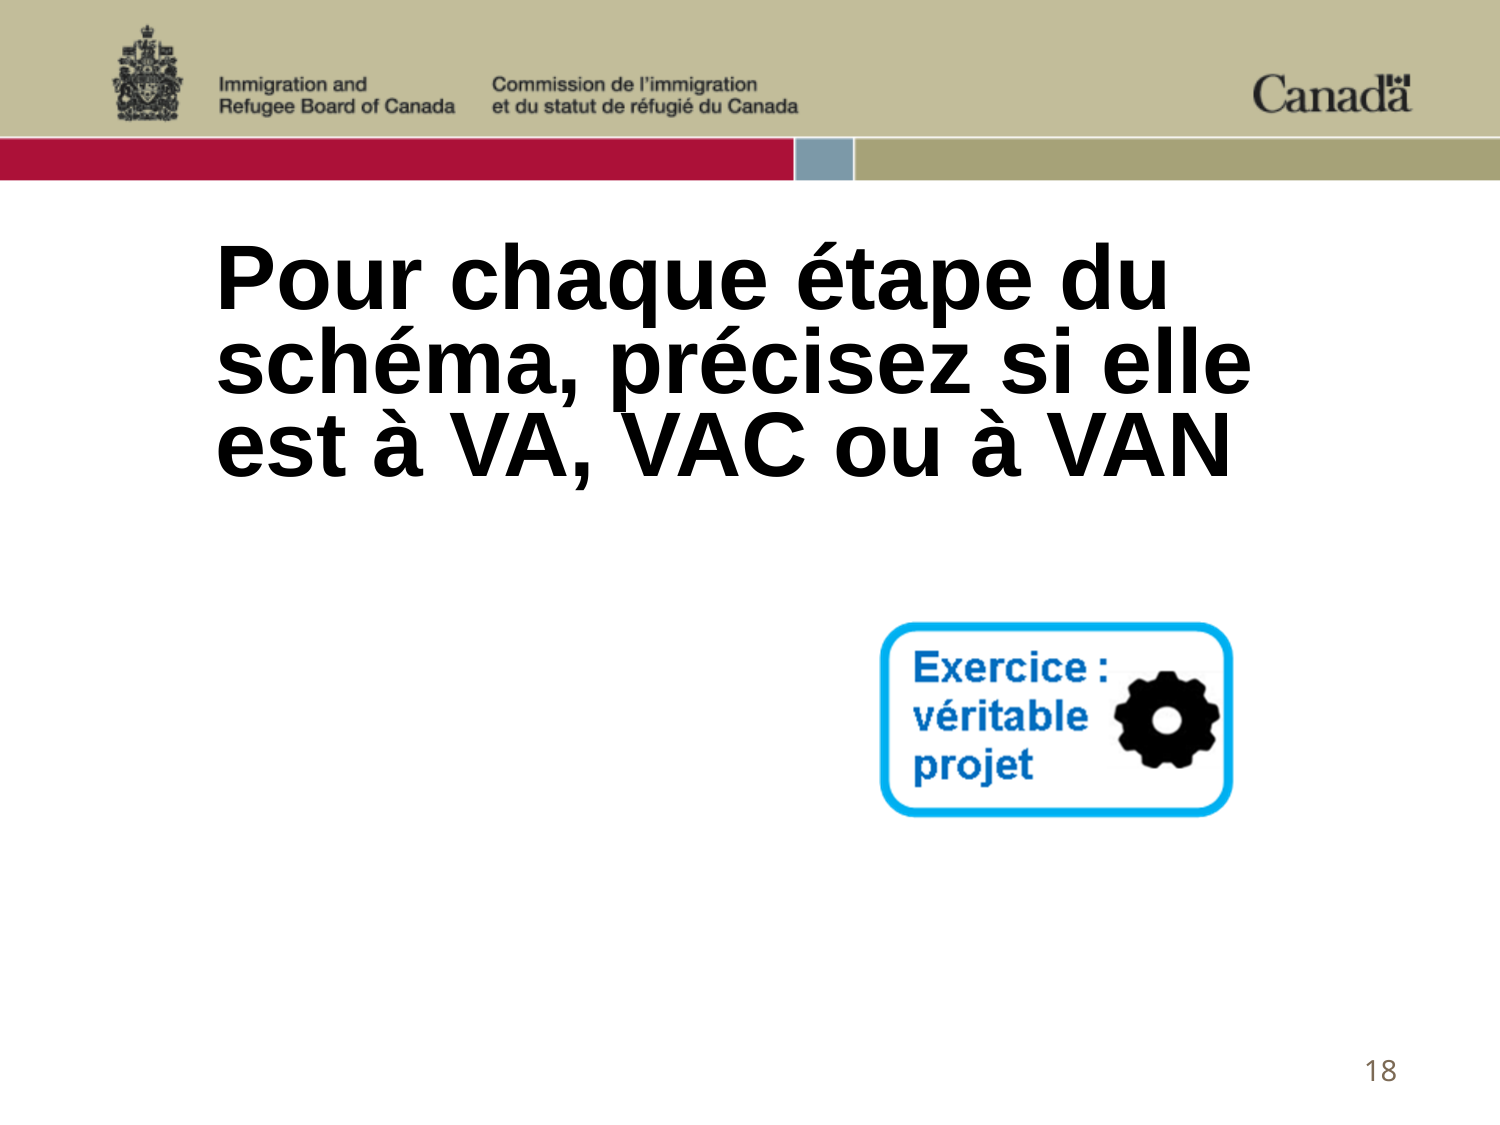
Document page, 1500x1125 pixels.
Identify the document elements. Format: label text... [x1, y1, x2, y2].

slide_number 18 [1099, 1024, 1413, 1101]
title Pour chaque étape du schéma, précisez si elle est à VA, VAC ou à VAN [200, 237, 1413, 425]
picture [0, 0, 1500, 1125]
